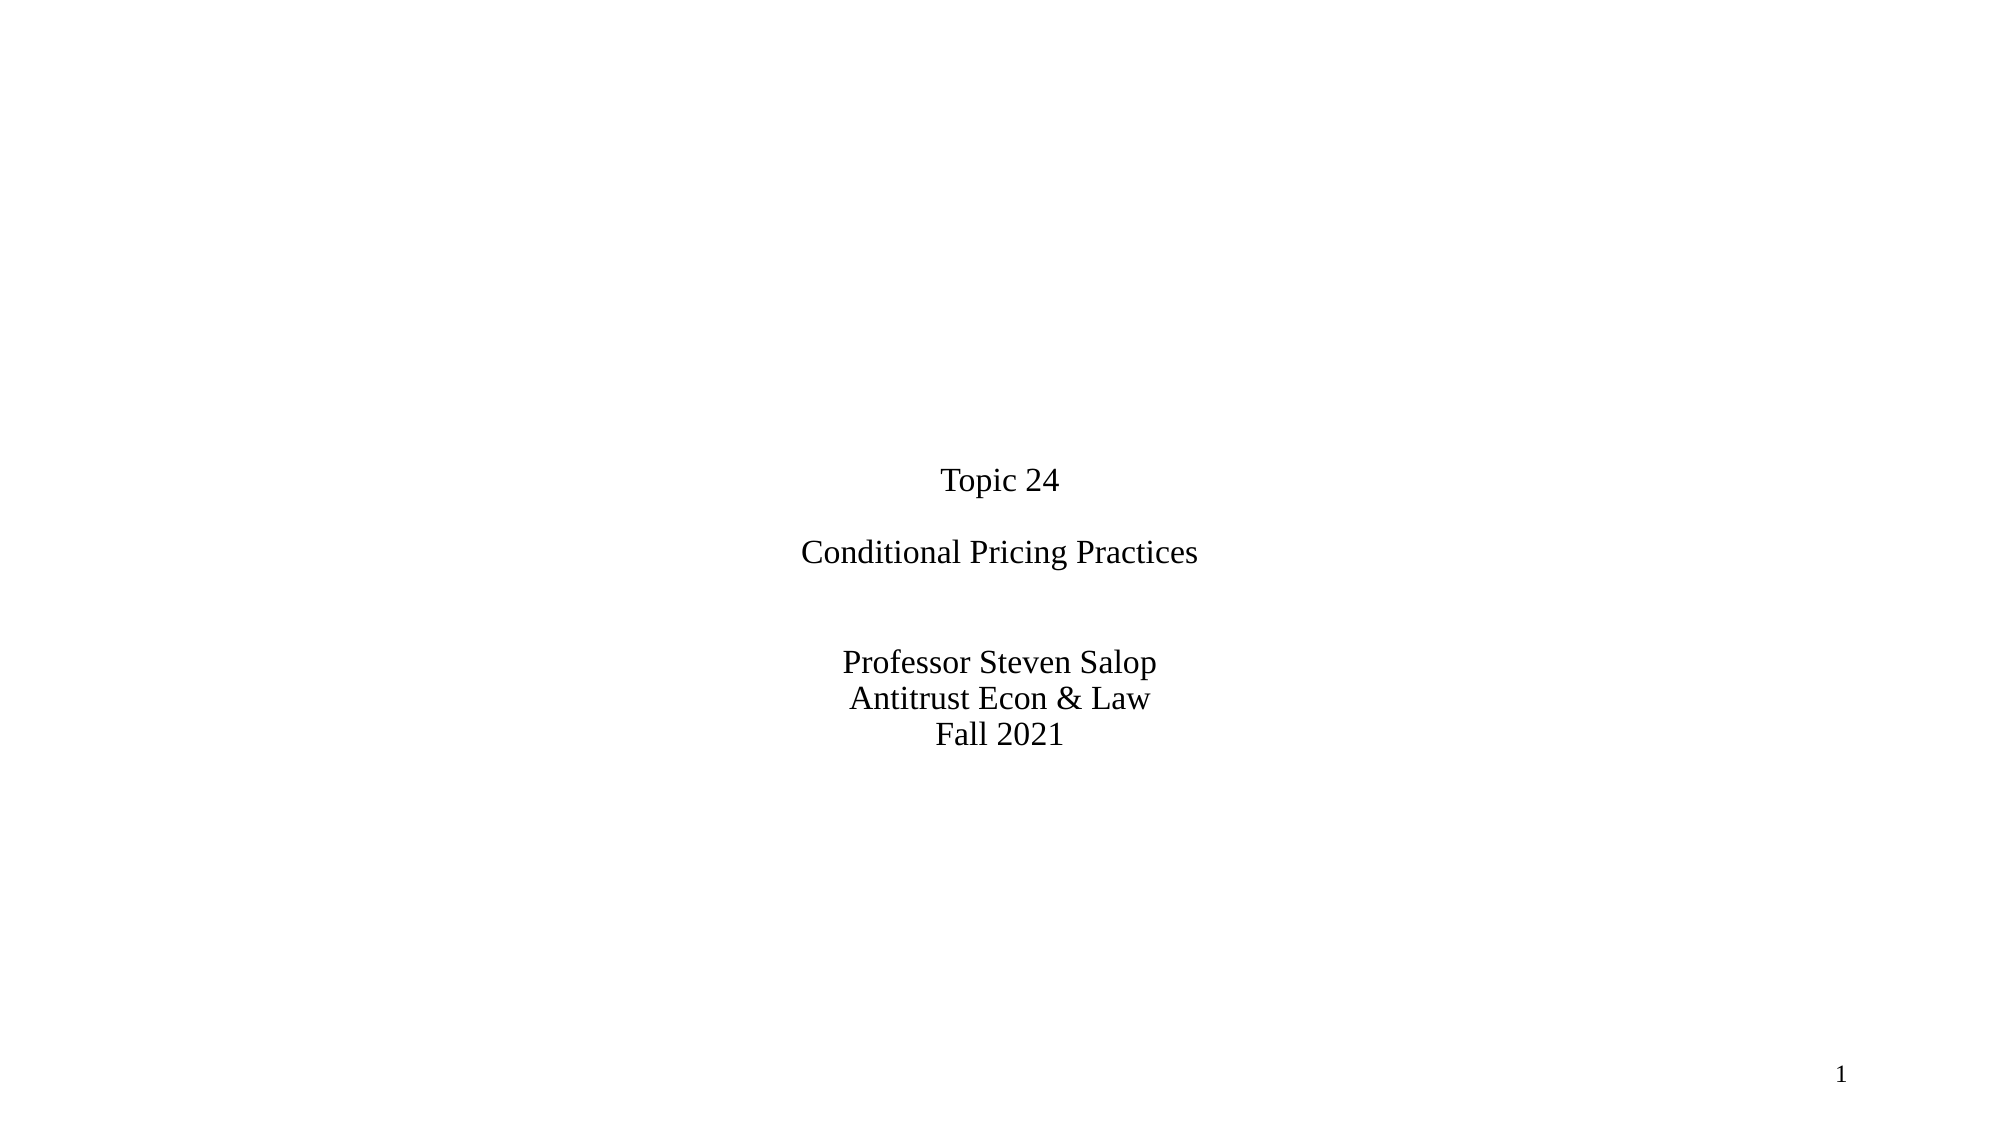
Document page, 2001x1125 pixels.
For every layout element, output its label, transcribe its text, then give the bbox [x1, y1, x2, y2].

title Topic 24 Conditional Pricing Practices Professor Steven Salop Antitrust Econ & Law Fall 2021 [324, 450, 1675, 838]
slide_number 1 [1412, 1042, 1863, 1103]
